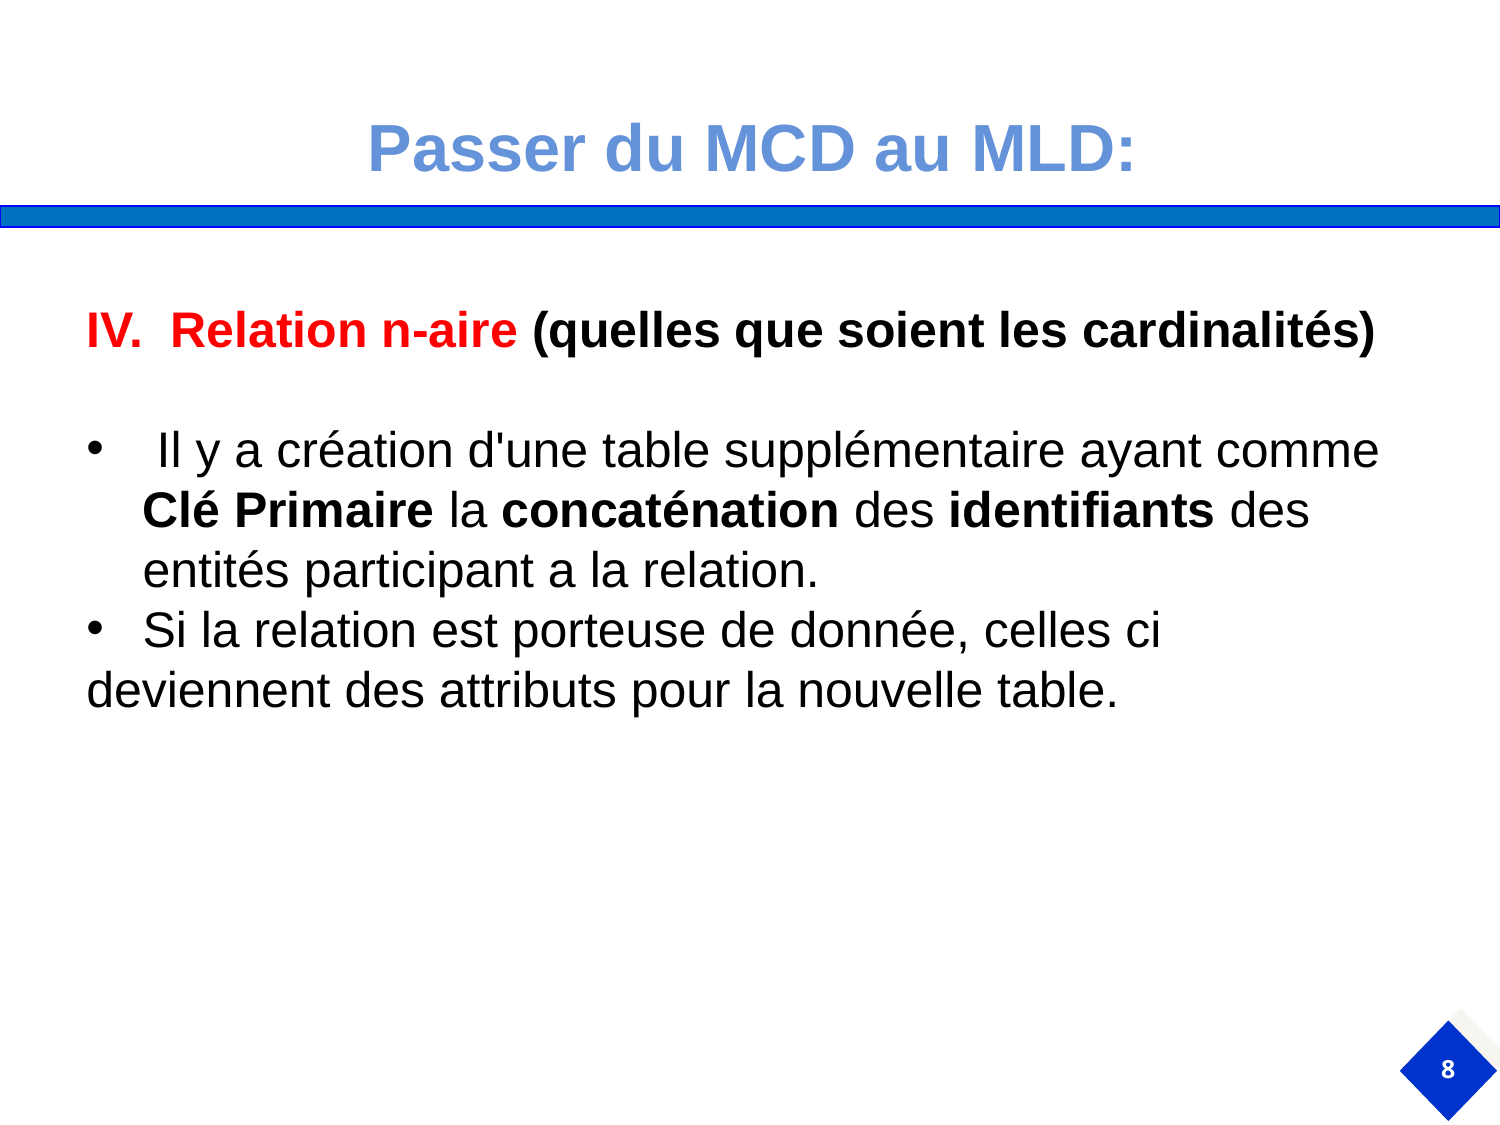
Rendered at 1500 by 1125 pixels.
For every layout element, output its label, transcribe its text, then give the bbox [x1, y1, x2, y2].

text_box Passer du MCD au MLD: [81, 11, 1425, 192]
text_box Relation n-aire (quelles que soient les cardinalités) Il y a création d'une table supplémentaire ayant comme Clé Primaire la concaténation des identifiants des entités participant a la relation. Si la relation est porteuse de donnée, celles ci deviennent des attributs pour la nouvelle table. [71, 289, 1404, 725]
